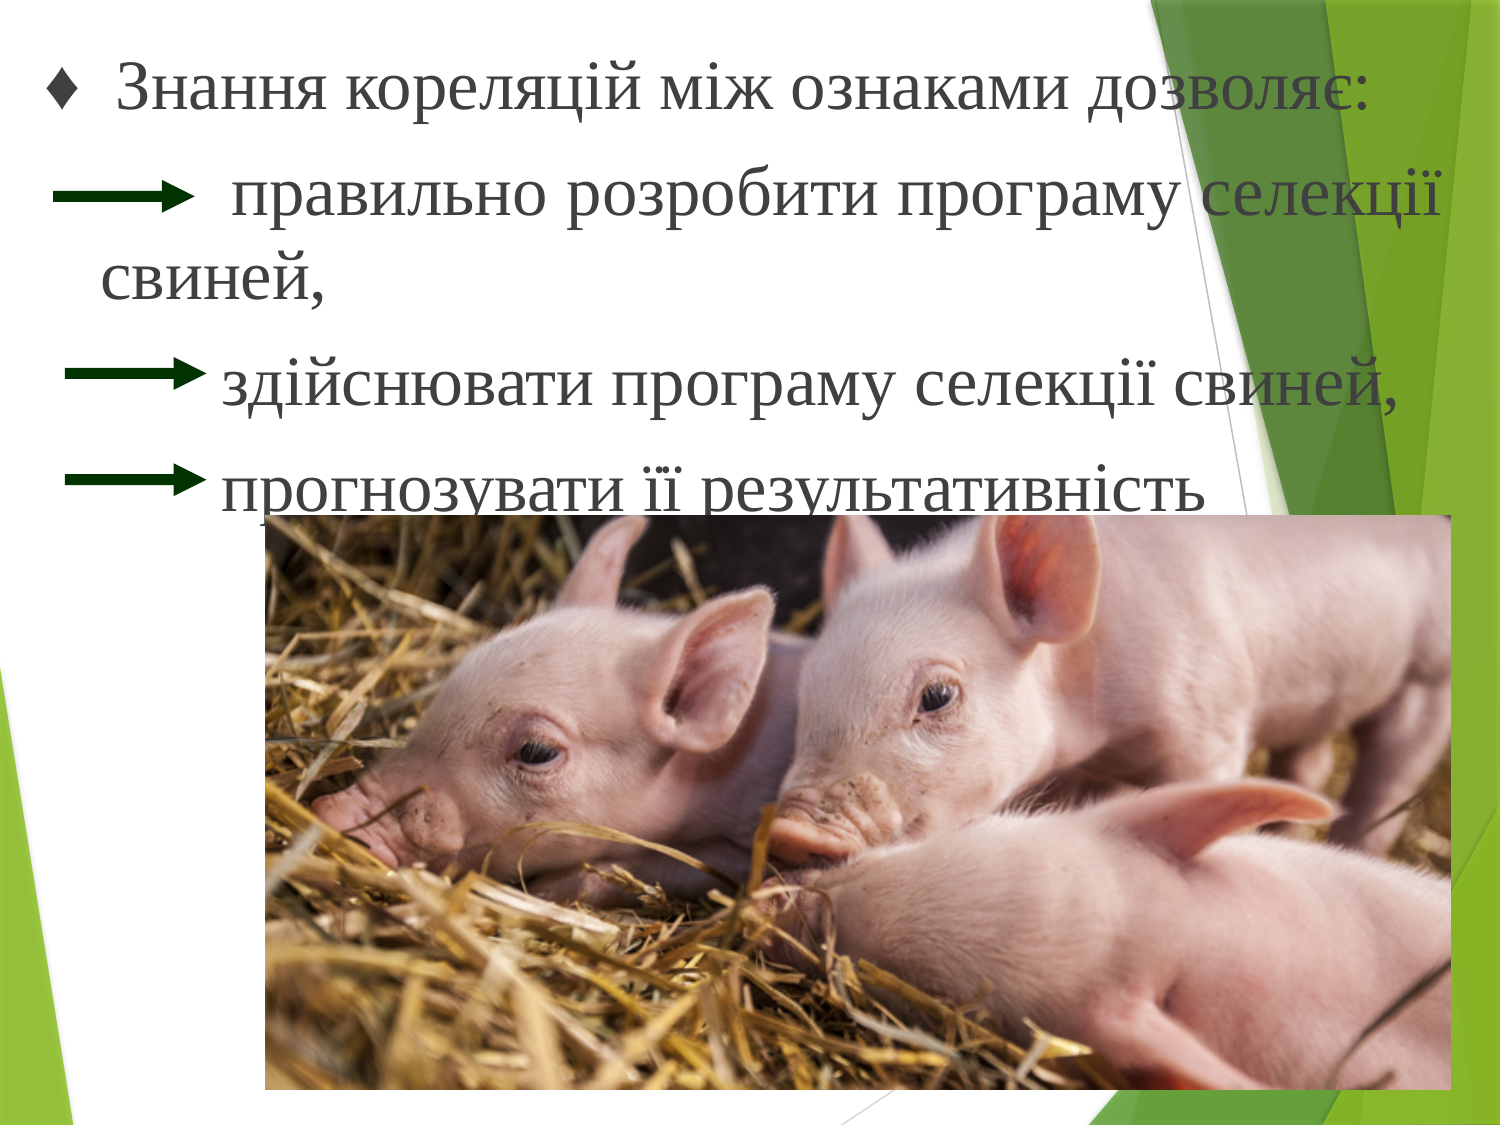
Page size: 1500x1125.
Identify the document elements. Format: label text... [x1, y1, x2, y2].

text_box [64, 367, 207, 380]
text_box [64, 473, 207, 486]
picture [265, 514, 1452, 1091]
list ♦ Знання кореляцій між ознаками дозволяє: правильно розробити програму селекції свиней, здійснювати програму селекції свиней, прогнозувати її результативність [29, 31, 1460, 1074]
text_box [53, 190, 195, 203]
